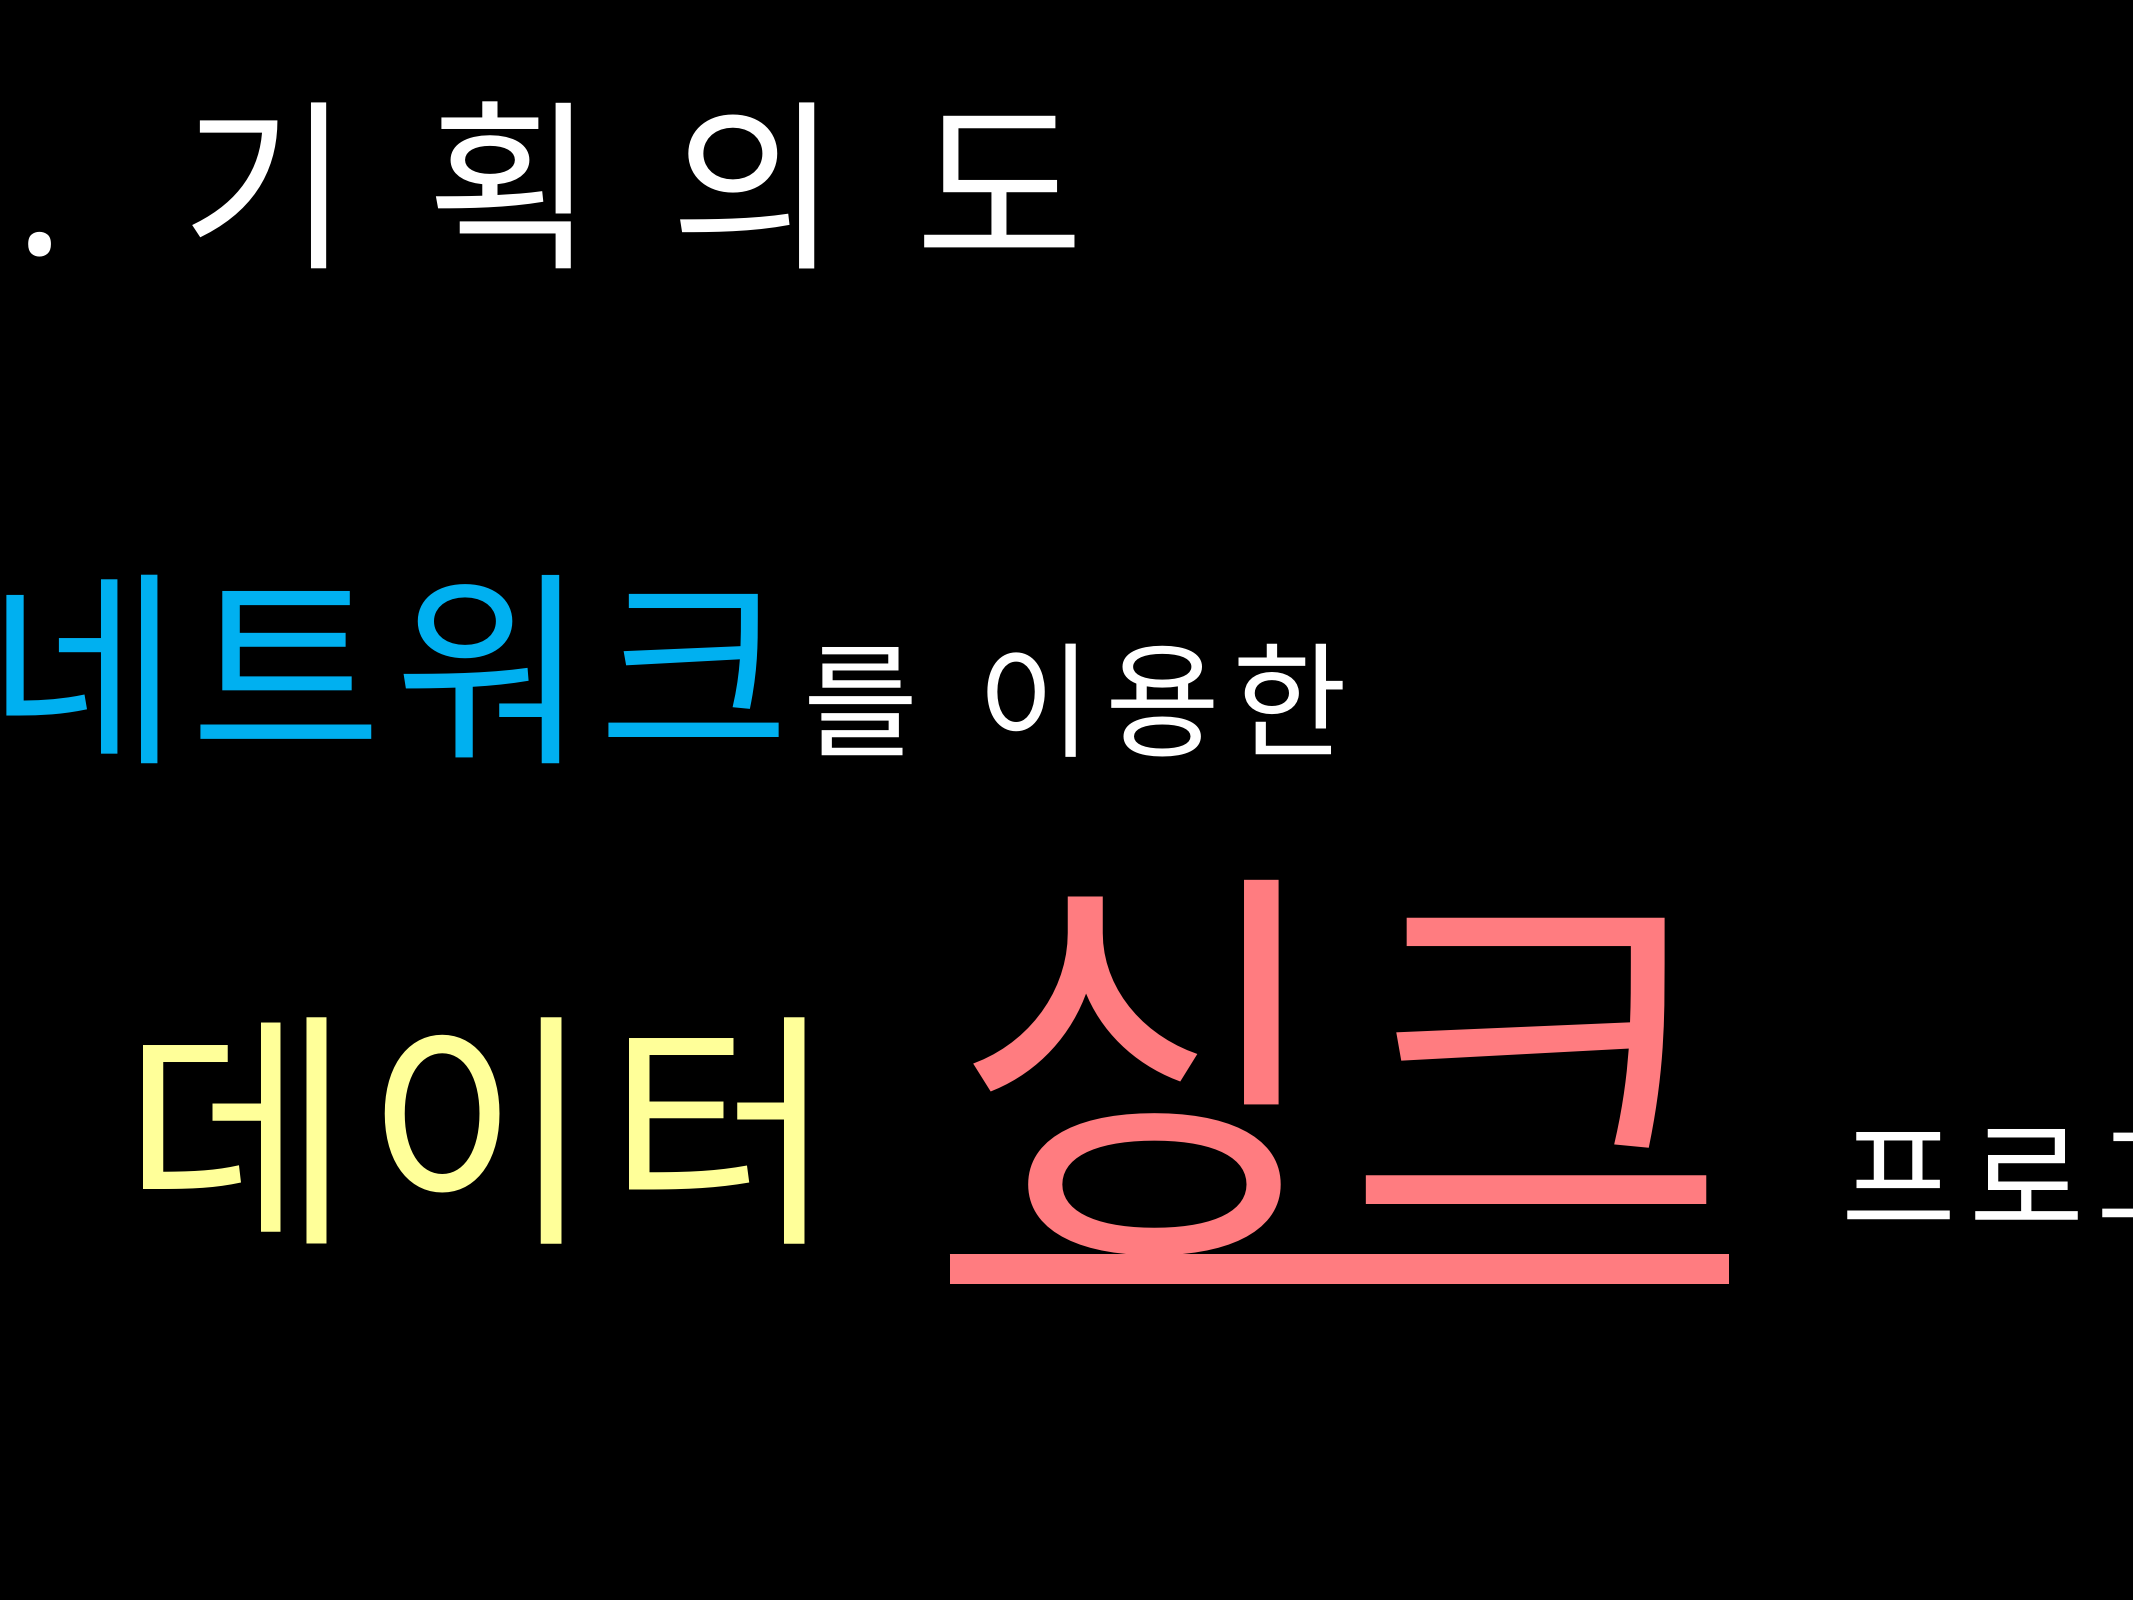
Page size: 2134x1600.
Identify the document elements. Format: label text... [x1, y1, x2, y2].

text_box 1. 기 획 의 도 [0, 71, 1085, 292]
text_box 네트워크를 이용한 [0, 532, 1363, 797]
text_box 데이터 싱크 프로그램 [107, 800, 2134, 1315]
